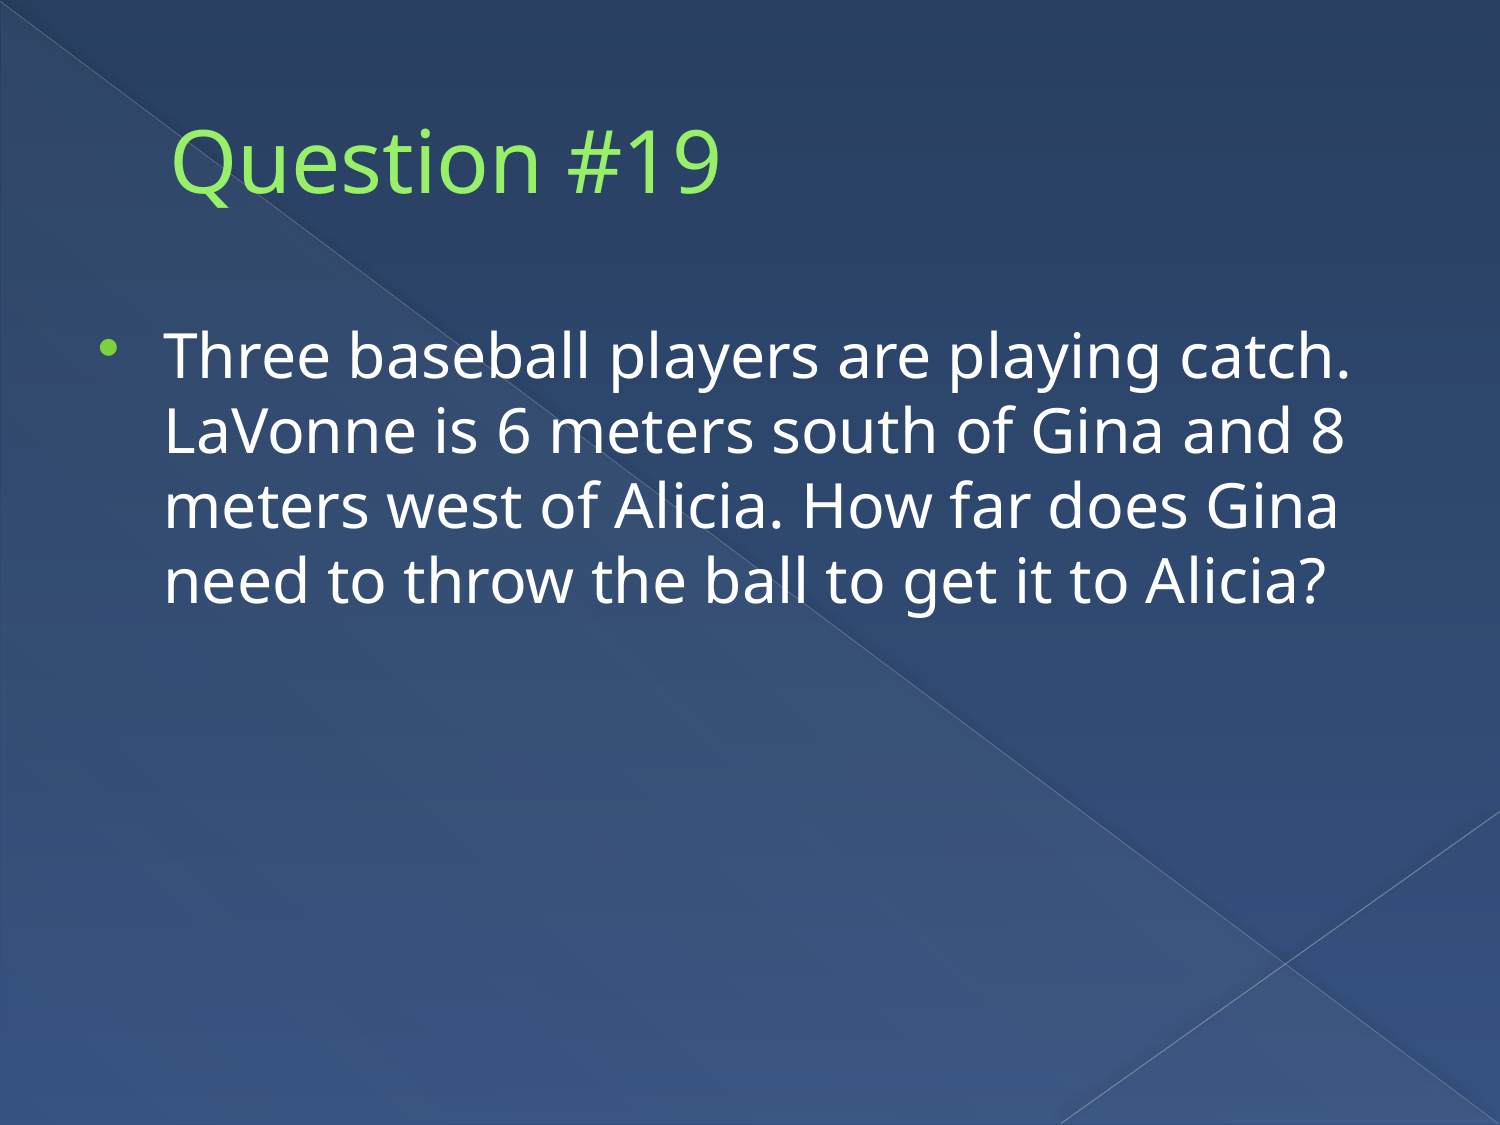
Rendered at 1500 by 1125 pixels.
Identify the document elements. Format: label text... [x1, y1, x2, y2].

title Question #19 [75, 43, 1425, 274]
list Three baseball players are playing catch. LaVonne is 6 meters south of Gina and 8 meters west of Alicia. How far does Gina need to throw the ball to get it to Alicia? [75, 308, 1425, 1059]
